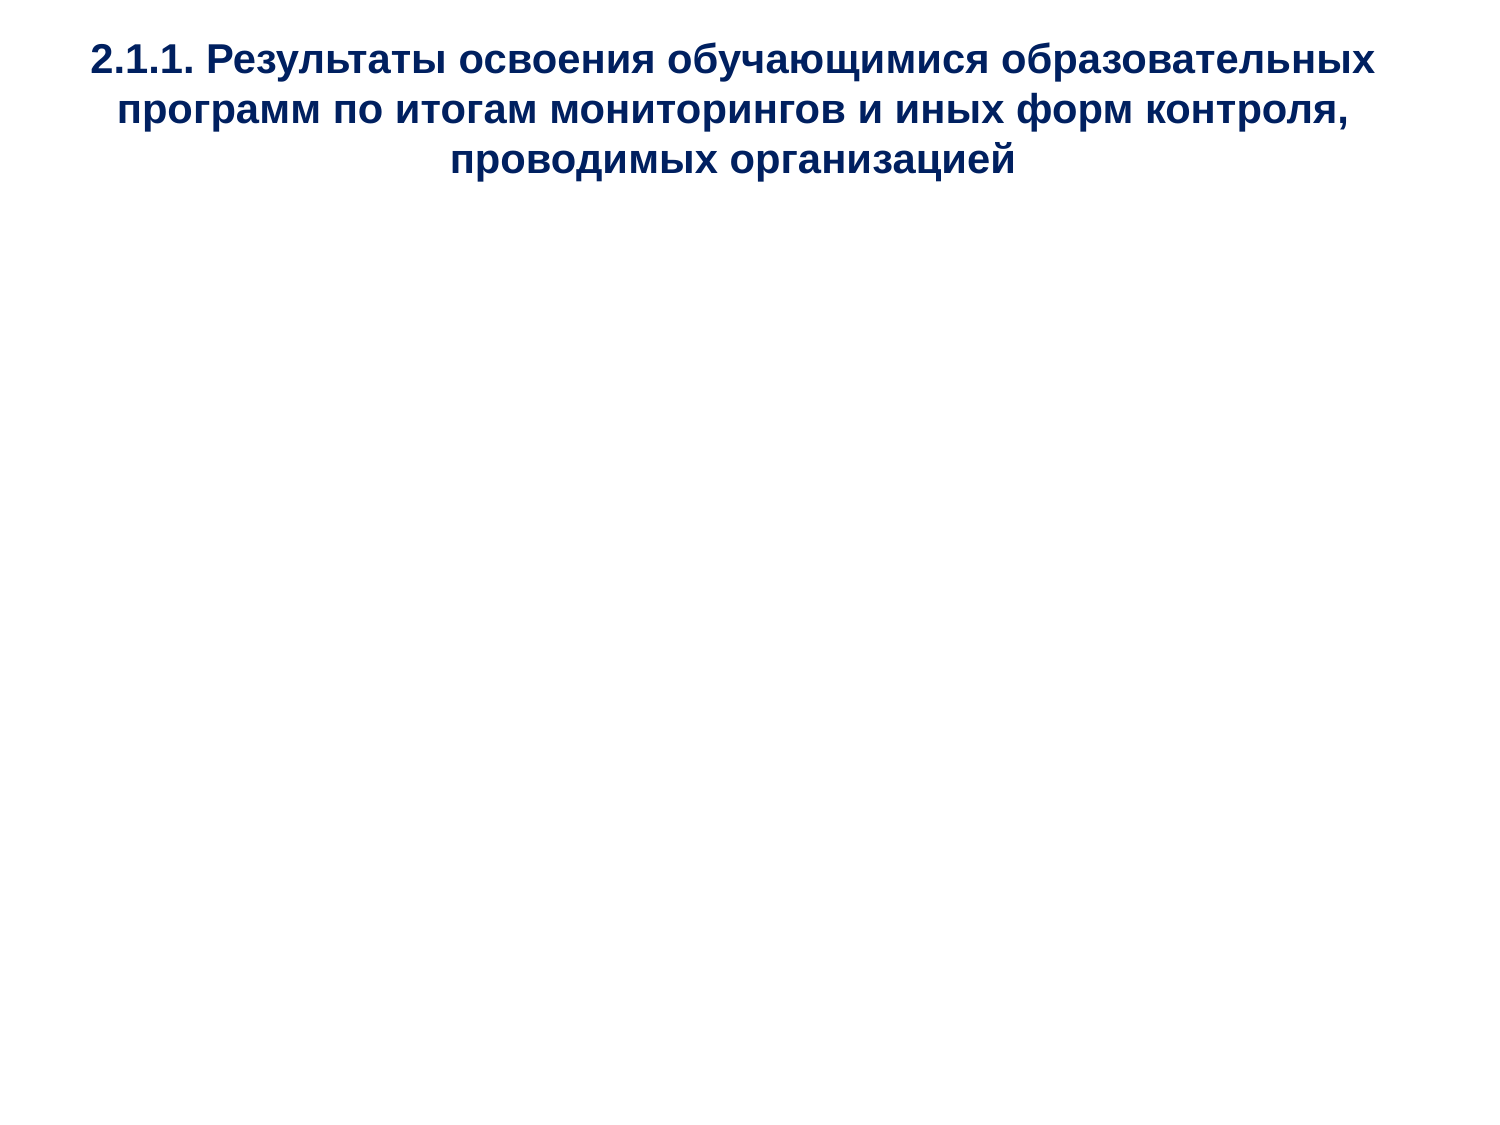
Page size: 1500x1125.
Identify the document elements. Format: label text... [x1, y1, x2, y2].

title 2.1.1. Результаты освоения обучающимися образовательных программ по итогам мониторингов и иных форм контроля, проводимых организацией [41, 19, 1425, 194]
